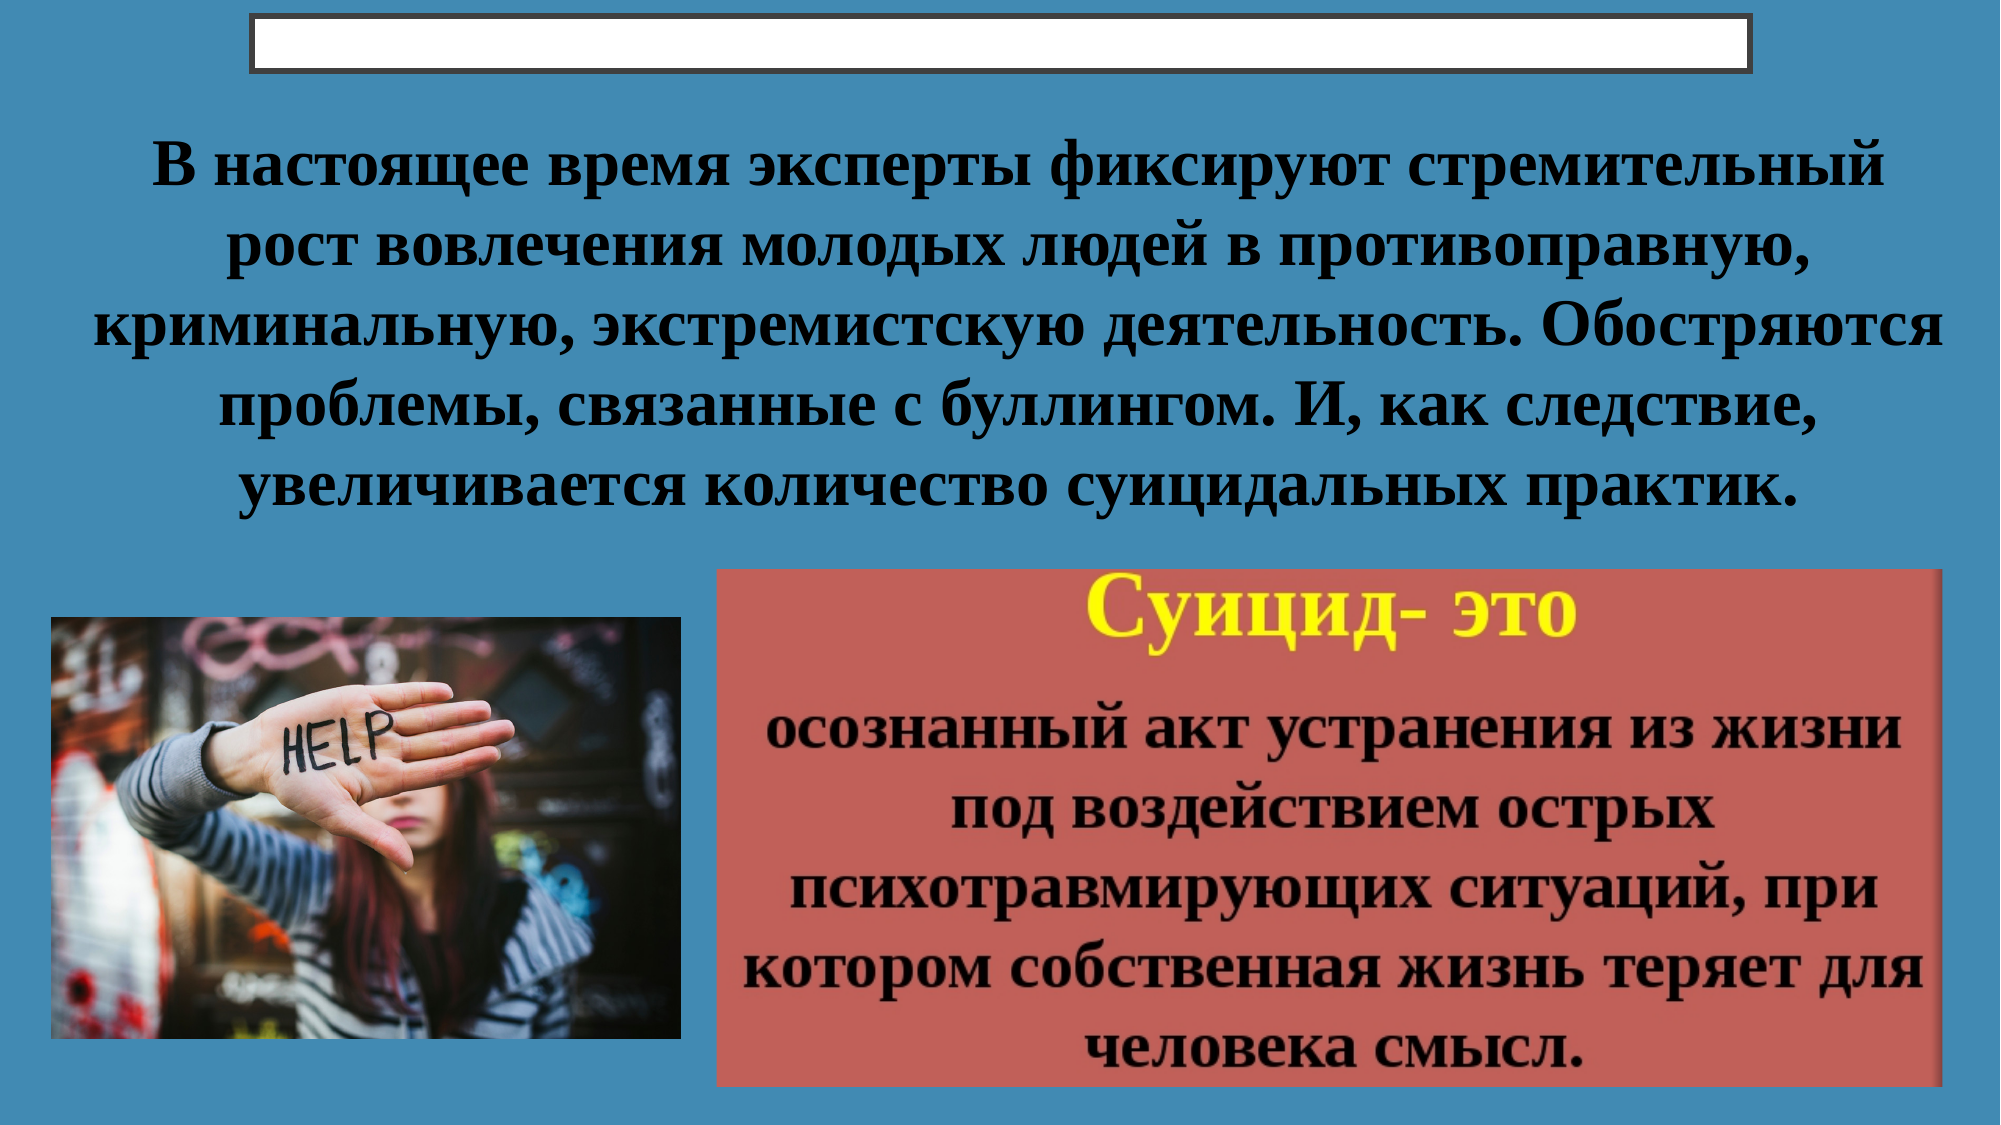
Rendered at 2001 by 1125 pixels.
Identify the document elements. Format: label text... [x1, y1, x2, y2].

picture [51, 617, 681, 1039]
subtitle В настоящее время эксперты фиксируют стремительный рост вовлечения молодых людей в противоправную, криминальную, экстремистскую деятельность. Обостряются проблемы, связанные с буллингом. И, как следствие, увеличивается количество суицидальных практик. [68, 110, 1971, 1039]
picture [716, 569, 1943, 1087]
title Актуальность исследования: [249, 13, 1753, 74]
